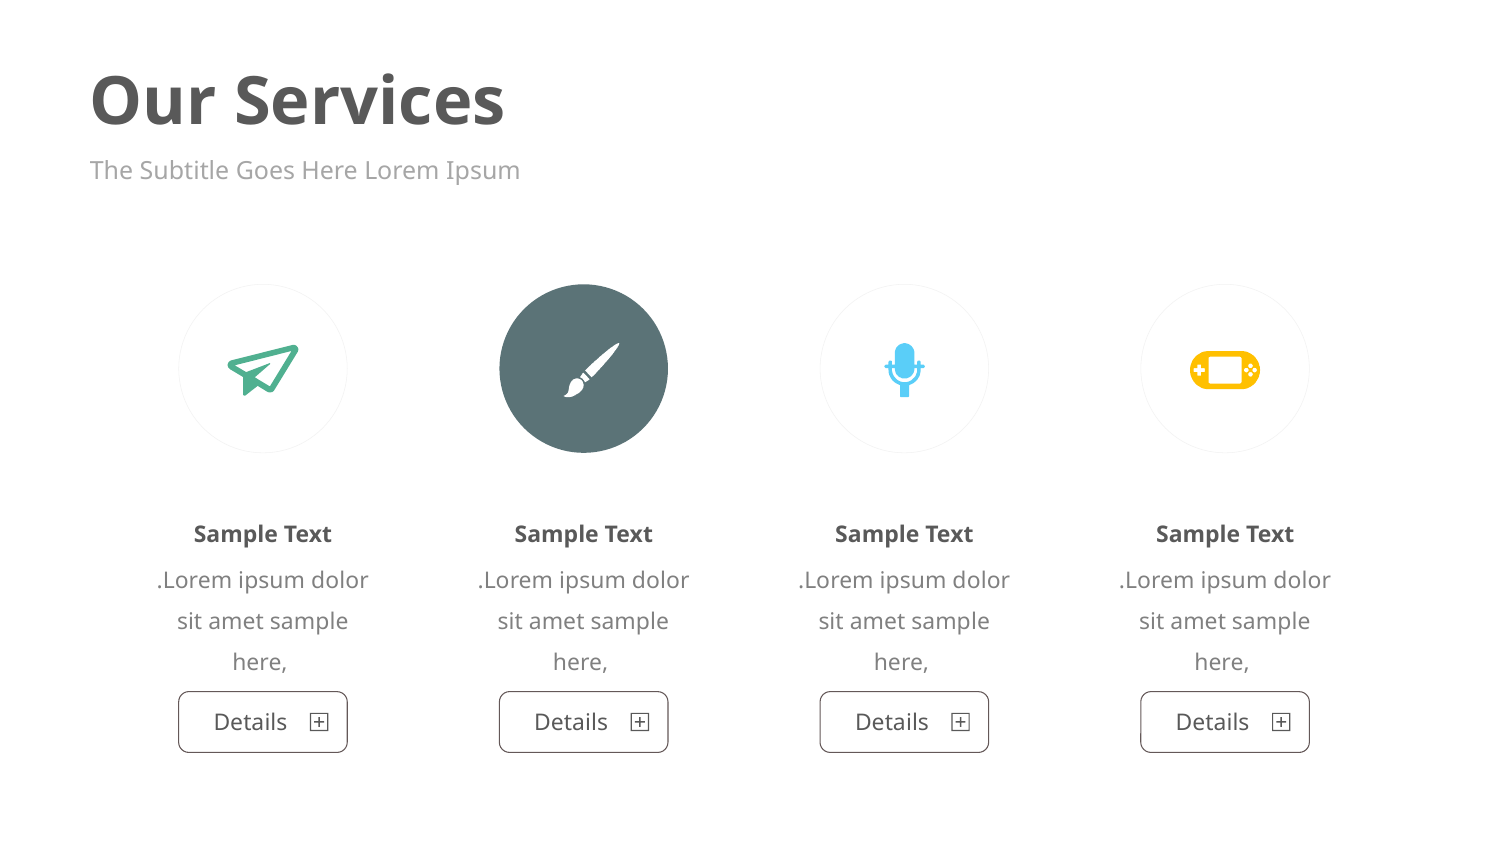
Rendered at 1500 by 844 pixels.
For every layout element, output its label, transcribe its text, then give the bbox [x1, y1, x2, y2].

text_box [817, 689, 991, 755]
text_box [818, 282, 991, 455]
text_box Sample Text [1130, 511, 1320, 544]
text_box Sample Text [168, 511, 358, 544]
text_box Sample Text [489, 511, 679, 544]
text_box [1159, 700, 1291, 744]
text_box [1190, 351, 1261, 390]
text_box .Lorem ipsum dolor sit amet sample here, [775, 544, 1034, 683]
text_box The Subtitle Goes Here Lorem Ipsum [75, 146, 788, 192]
text_box .Lorem ipsum dolor sit amet sample here, [1095, 544, 1355, 683]
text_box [563, 342, 620, 398]
text_box .Lorem ipsum dolor sit amet sample here, [133, 544, 393, 683]
text_box [176, 689, 350, 755]
text_box [227, 344, 299, 396]
text_box [497, 689, 671, 755]
text_box [884, 343, 925, 398]
text_box [497, 282, 671, 455]
text_box Our Services [75, 50, 1013, 146]
text_box Sample Text [809, 511, 1000, 544]
text_box [176, 282, 350, 455]
text_box [1138, 282, 1312, 455]
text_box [838, 700, 970, 744]
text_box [518, 700, 650, 744]
text_box .Lorem ipsum dolor sit amet sample here, [454, 544, 713, 683]
text_box [1138, 689, 1312, 755]
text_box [197, 700, 329, 744]
